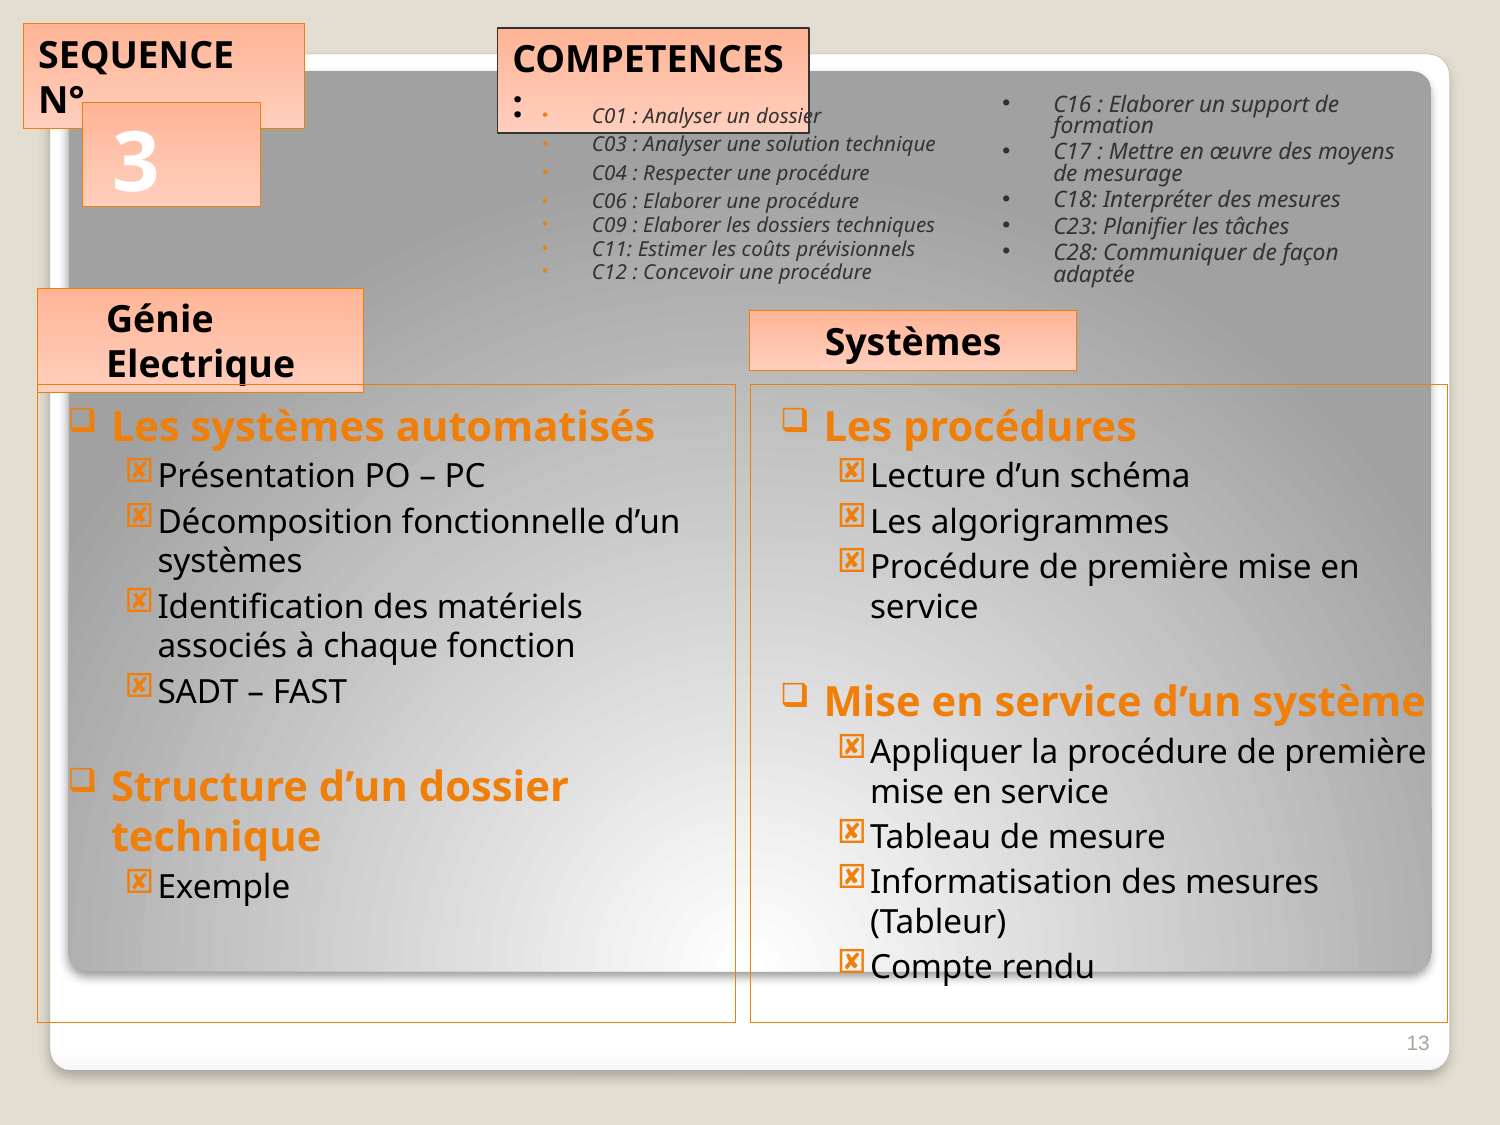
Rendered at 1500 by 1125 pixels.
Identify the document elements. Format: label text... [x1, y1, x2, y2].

list C01 : Analyser un dossier C03 : Analyser une solution technique C04 : Respecter une procédure C06 : Elaborer une procédure C09 : Elaborer les dossiers techniques C11: Estimer les coûts prévisionnels C12 : Concevoir une procédure [512, 87, 958, 296]
list Les procédures Lecture d’un schéma Les algorigrammes Procédure de première mise en service Mise en service d’un système Appliquer la procédure de première mise en service Tableau de mesure Informatisation des mesures (Tableur) Compte rendu [750, 384, 1448, 1023]
slide_number 13 [1369, 1002, 1445, 1063]
list 3 [82, 102, 261, 207]
list Les systèmes automatisés Présentation PO – PC Décomposition fonctionnelle d’un systèmes Identification des matériels associés à chaque fonction SADT – FAST Structure d’un dossier technique Exemple [37, 384, 736, 1023]
text_box C16 : Elaborer un support de formation C17 : Mettre en œuvre des moyens de mesurage C18: Interpréter des mesures C23: Planifier les tâches C28: Communiquer de façon adaptée [987, 87, 1433, 296]
